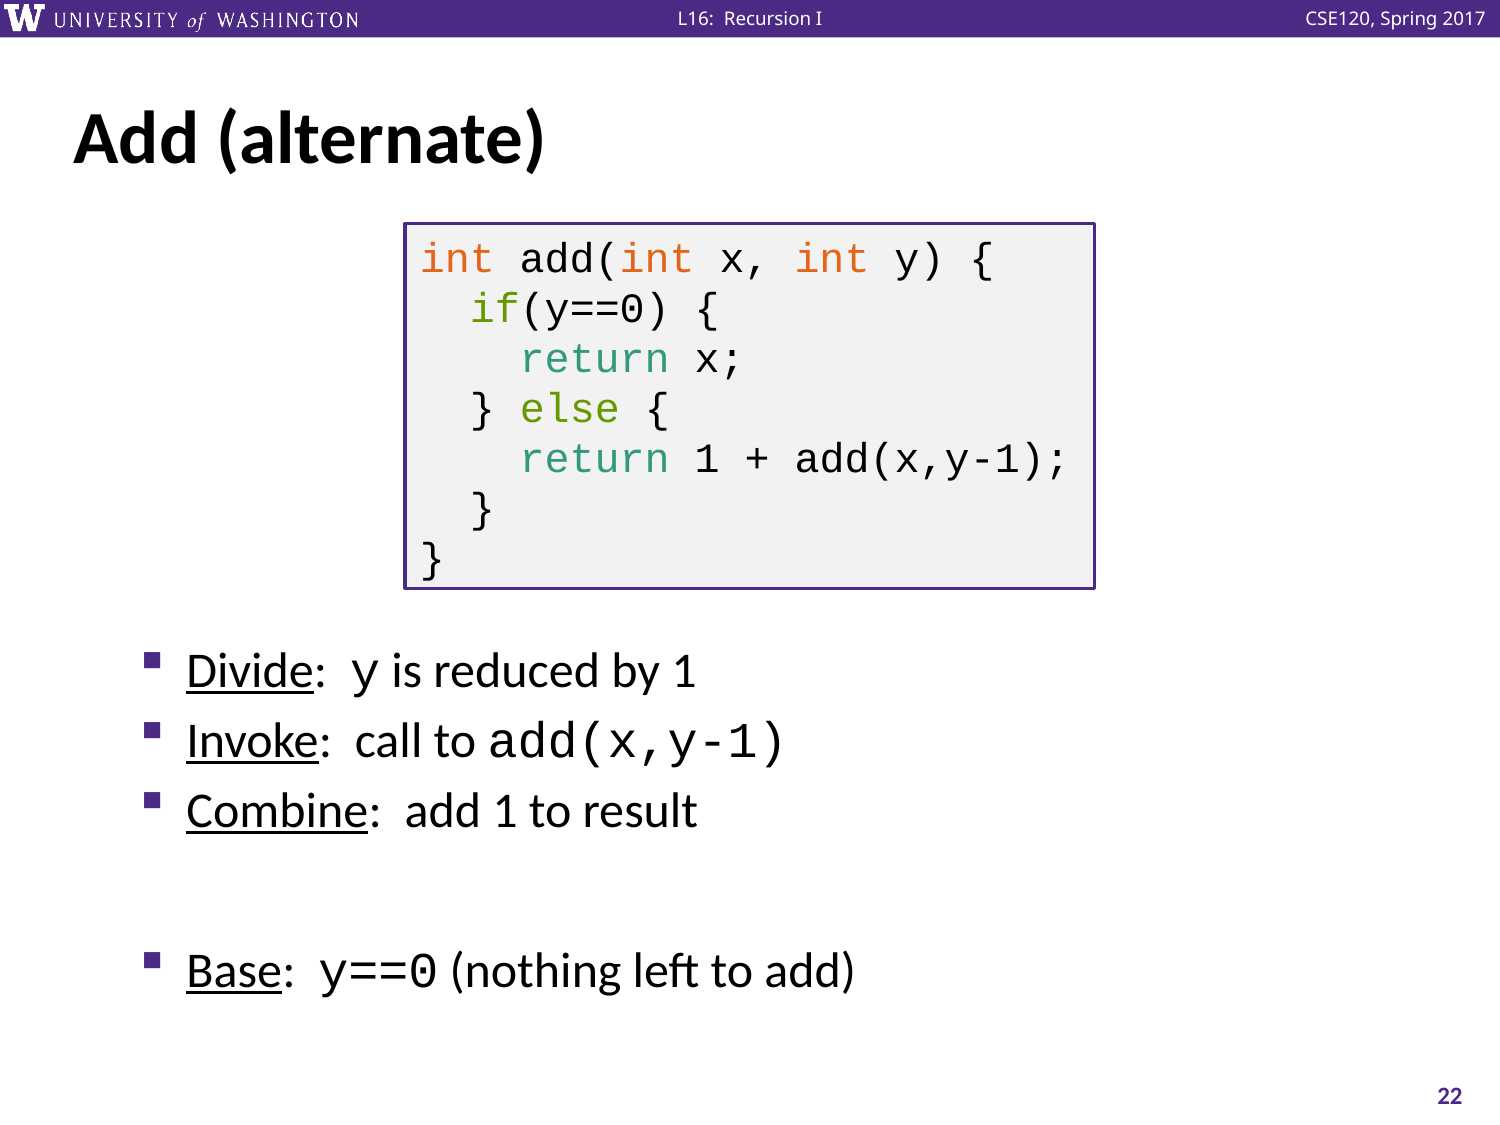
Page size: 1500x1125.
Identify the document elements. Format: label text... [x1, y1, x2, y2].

title Add (alternate) [58, 71, 1438, 197]
list Divide: y is reduced by 1 Invoke: call to add(x,y-1) Combine: add 1 to result Base: y==0 (nothing left to add) [64, 223, 1438, 1040]
picture [4, 4, 358, 32]
slide_number 22 [1400, 1065, 1500, 1125]
text_box int add(int x, int y) { if(y==0) { return x; } else { return 1 + add(x,y-1); } } [404, 223, 1095, 589]
